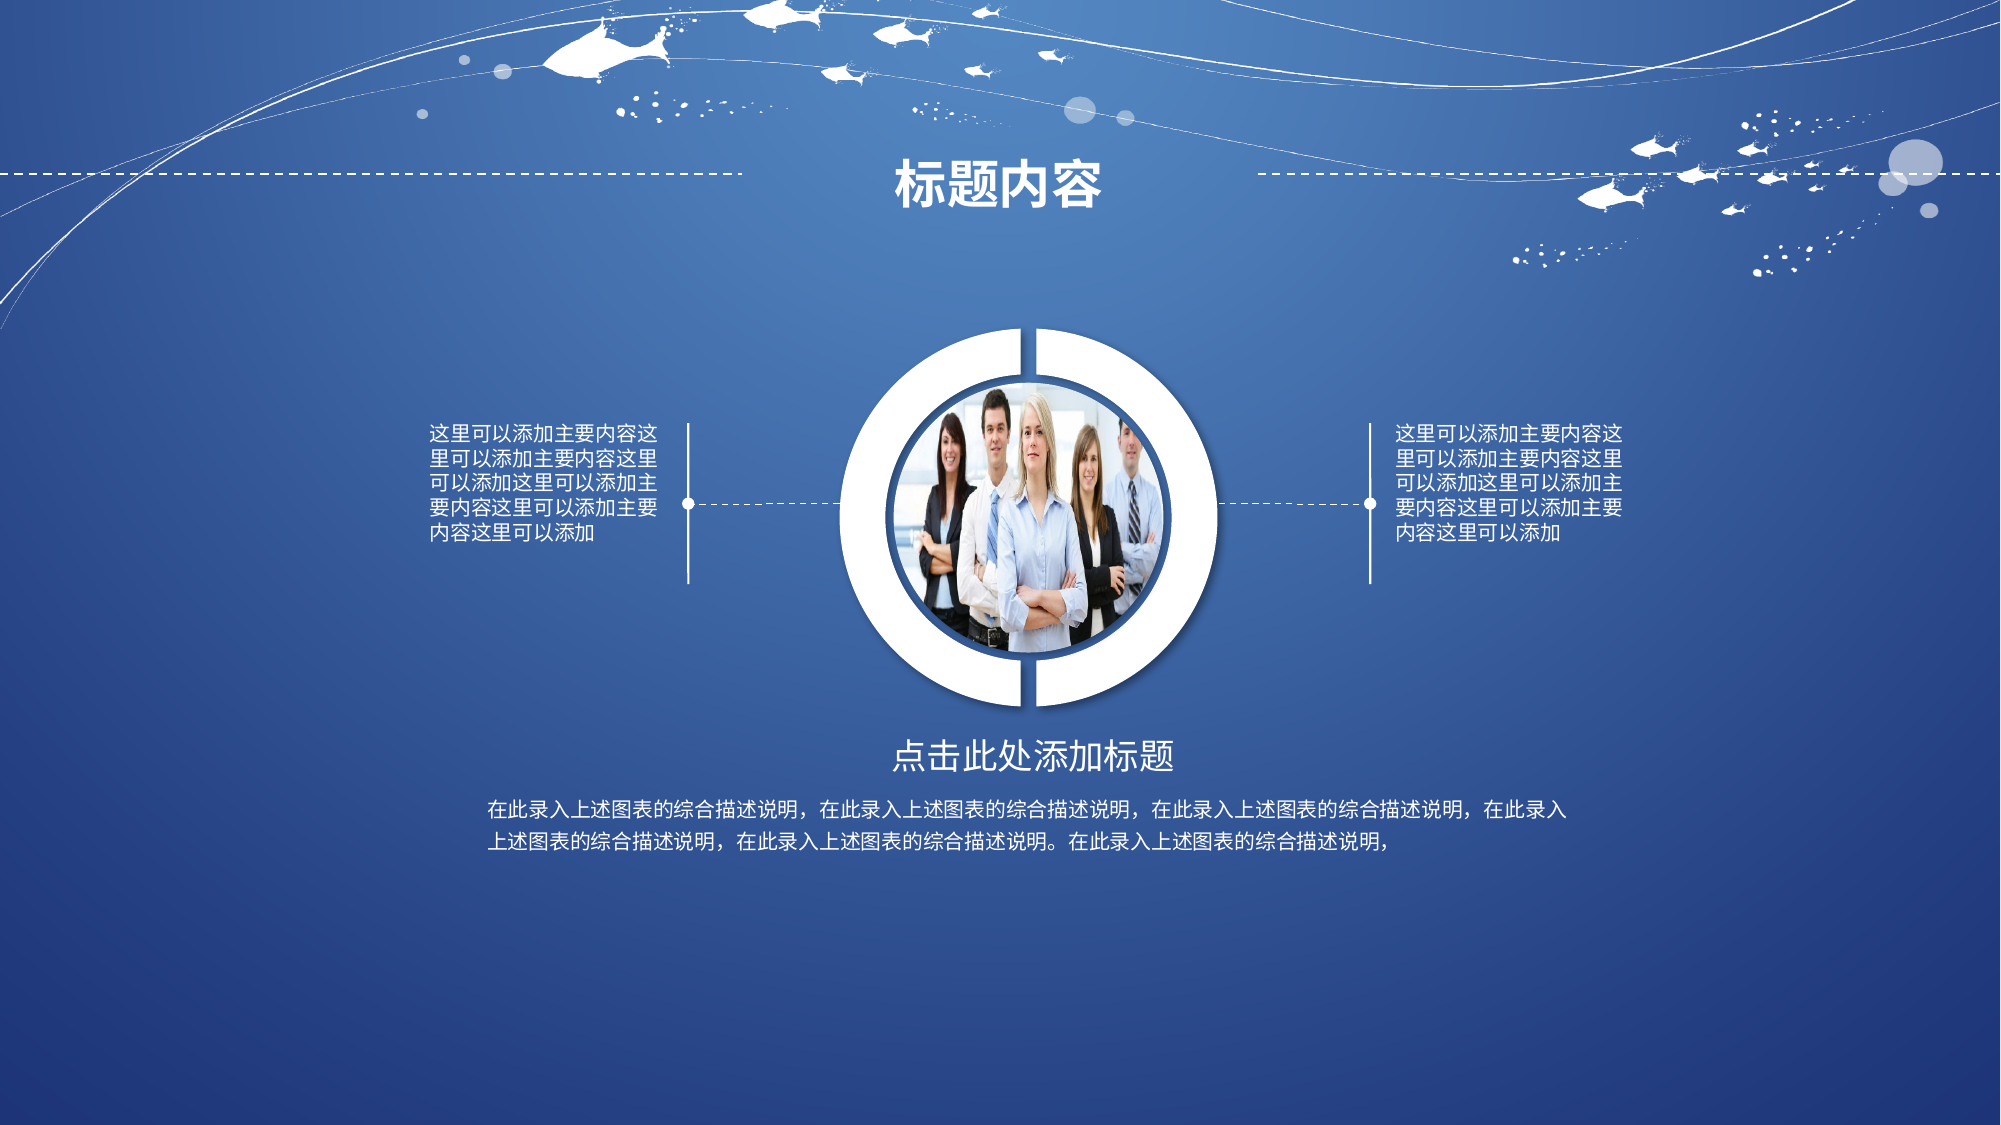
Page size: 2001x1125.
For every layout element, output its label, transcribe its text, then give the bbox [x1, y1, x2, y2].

text_box [1036, 329, 1218, 707]
text_box [840, 329, 1021, 707]
text_box [893, 382, 1164, 653]
text_box 点击此处添加标题 [876, 726, 1190, 781]
picture [0, 0, 2001, 1125]
text_box 在此录入上述图表的综合描述说明，在此录入上述图表的综合描述说明，在此录入上述图表的综合描述说明，在此录入上述图表的综合描述说明，在此录入上述图表的综合描述说明。在此录入上述图表的综合描述说明， [472, 781, 1582, 862]
text_box 这里可以添加主要内容这里可以添加主要内容这里可以添加这里可以添加主要内容这里可以添加主要内容这里可以添加 [414, 412, 677, 578]
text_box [1218, 423, 1371, 585]
text_box 这里可以添加主要内容这里可以添加主要内容这里可以添加这里可以添加主要内容这里可以添加主要内容这里可以添加 [1380, 412, 1642, 578]
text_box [688, 423, 840, 585]
